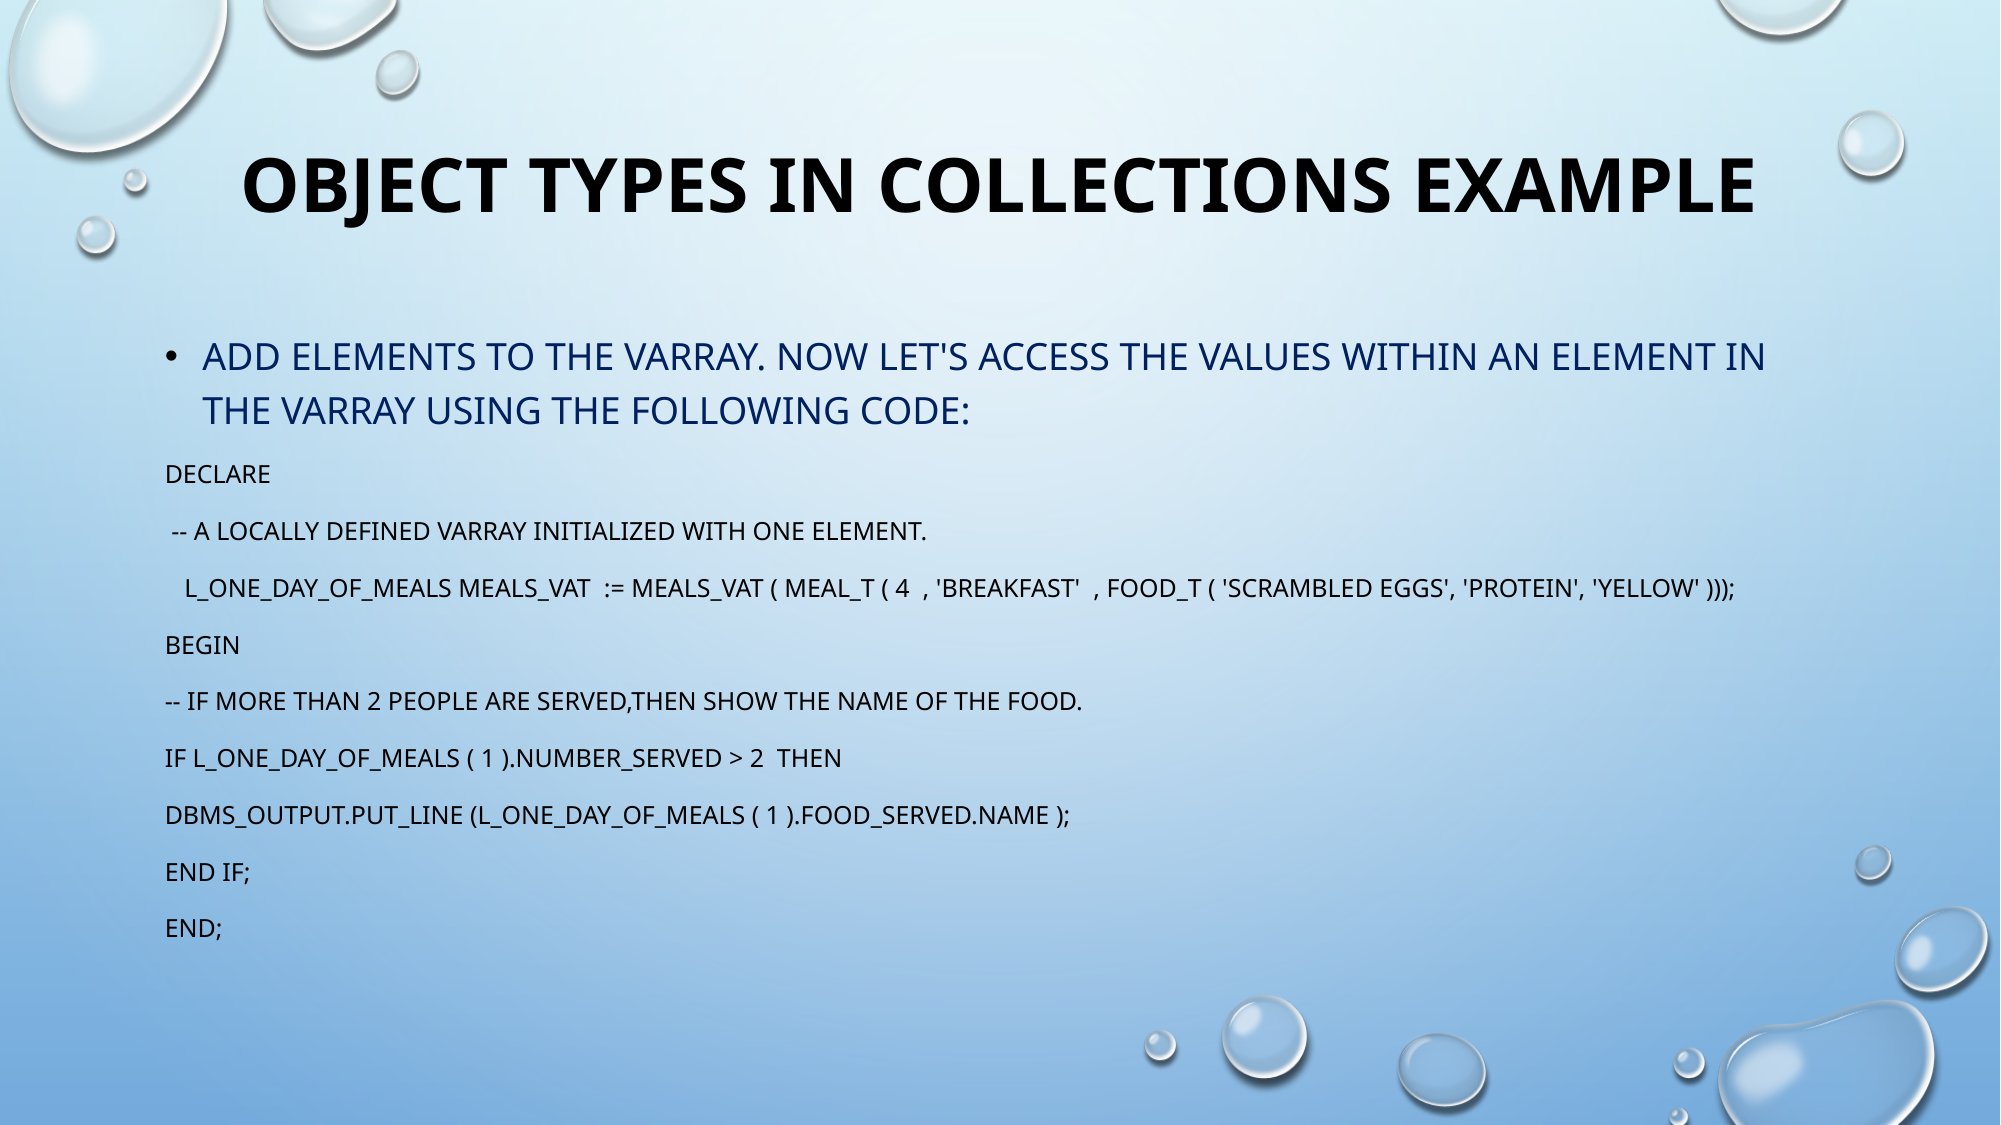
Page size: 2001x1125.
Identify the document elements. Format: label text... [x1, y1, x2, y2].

picture [0, 0, 2000, 1125]
list add elements to the varray. Now let's access the values within an element in the varray using the following code: DECLARE -- A locally defined varray initialized with one element. l_one_day_of_meals meals_vat := meals_vat ( meal_t ( 4 , 'BREAKFAST' , food_t ( 'Scrambled Eggs', 'Protein', 'Yellow' ))); BEGIN -- If more than 2 people are served,then show the name of the food. IF l_one_day_of_meals ( 1 ).number_served > 2 THEN DBMS_OUTPUT.put_line (l_one_day_of_meals ( 1 ).food_served.name ); END IF; END; [149, 316, 1850, 1007]
title Object Types in Collections Example [149, 101, 1851, 275]
